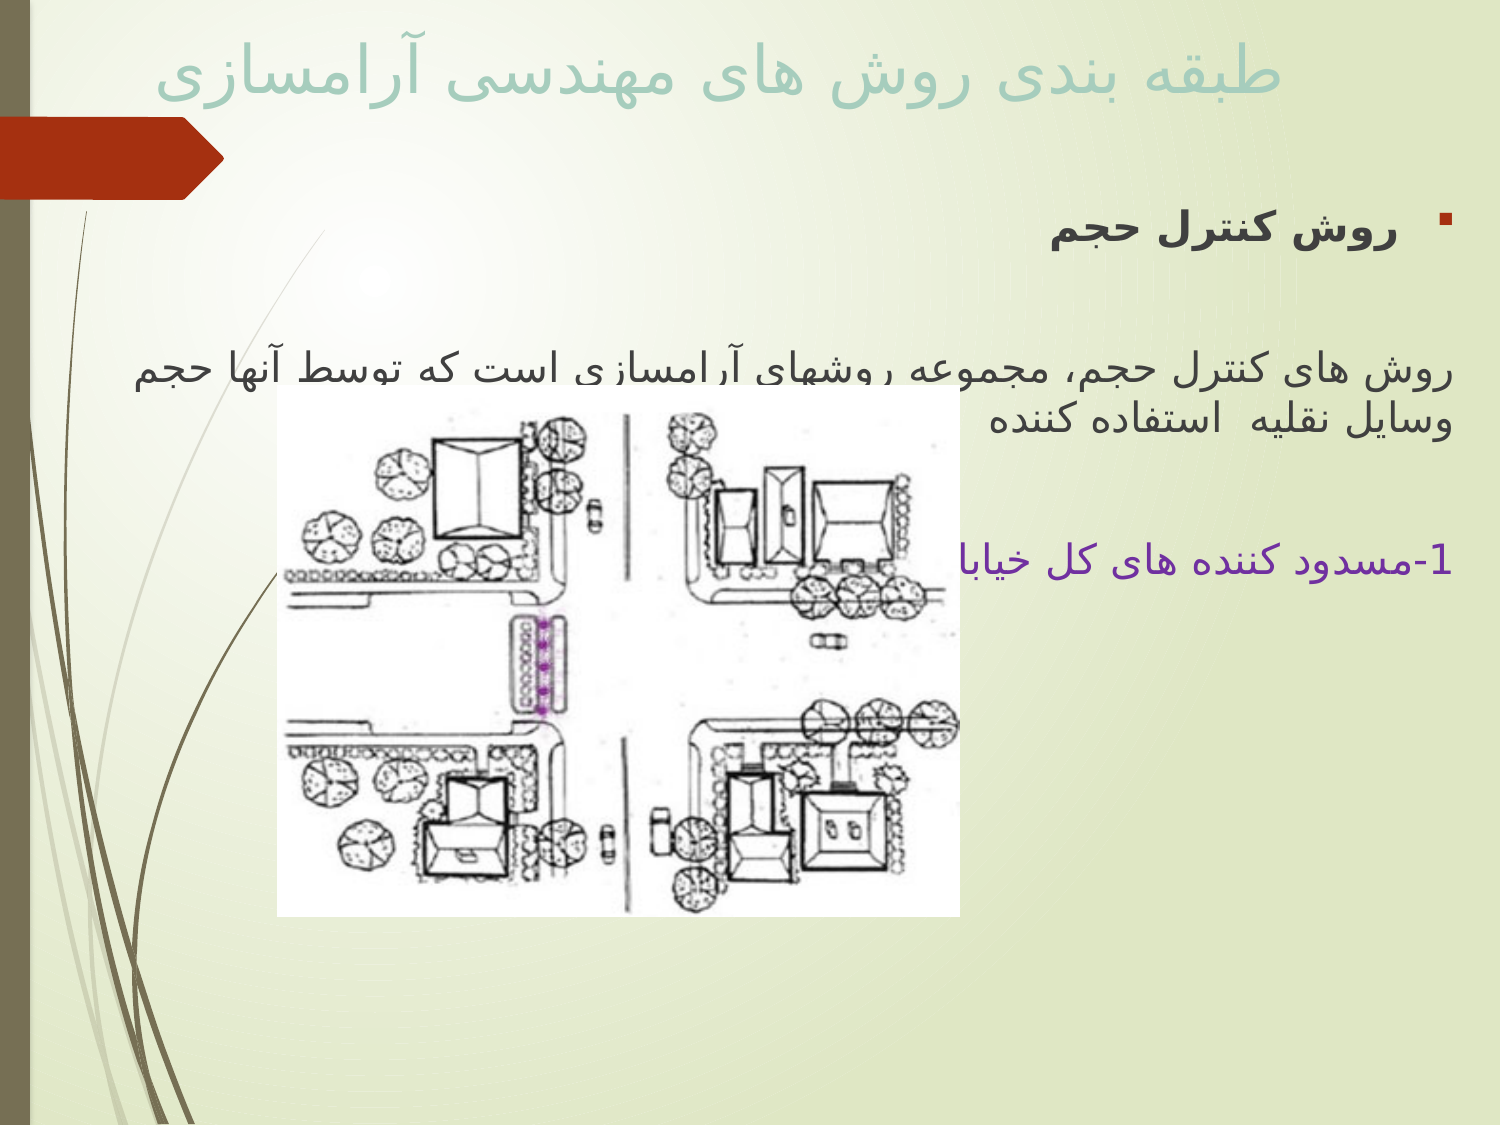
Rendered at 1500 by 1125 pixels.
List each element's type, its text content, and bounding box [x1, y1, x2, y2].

list روش کنترل حجم روش های کنترل حجم، مجموعه روشهای آرامسازی است که توسط آنها حجم وسایل نقلیه استفاده کننده از یک راه مشخص کاهش می یابد . 1-مسدود کننده های کل خیابان [41, 191, 1471, 1086]
title طبقه بندی روش های مهندسی آرامسازی [0, 19, 1471, 192]
picture [277, 385, 960, 918]
